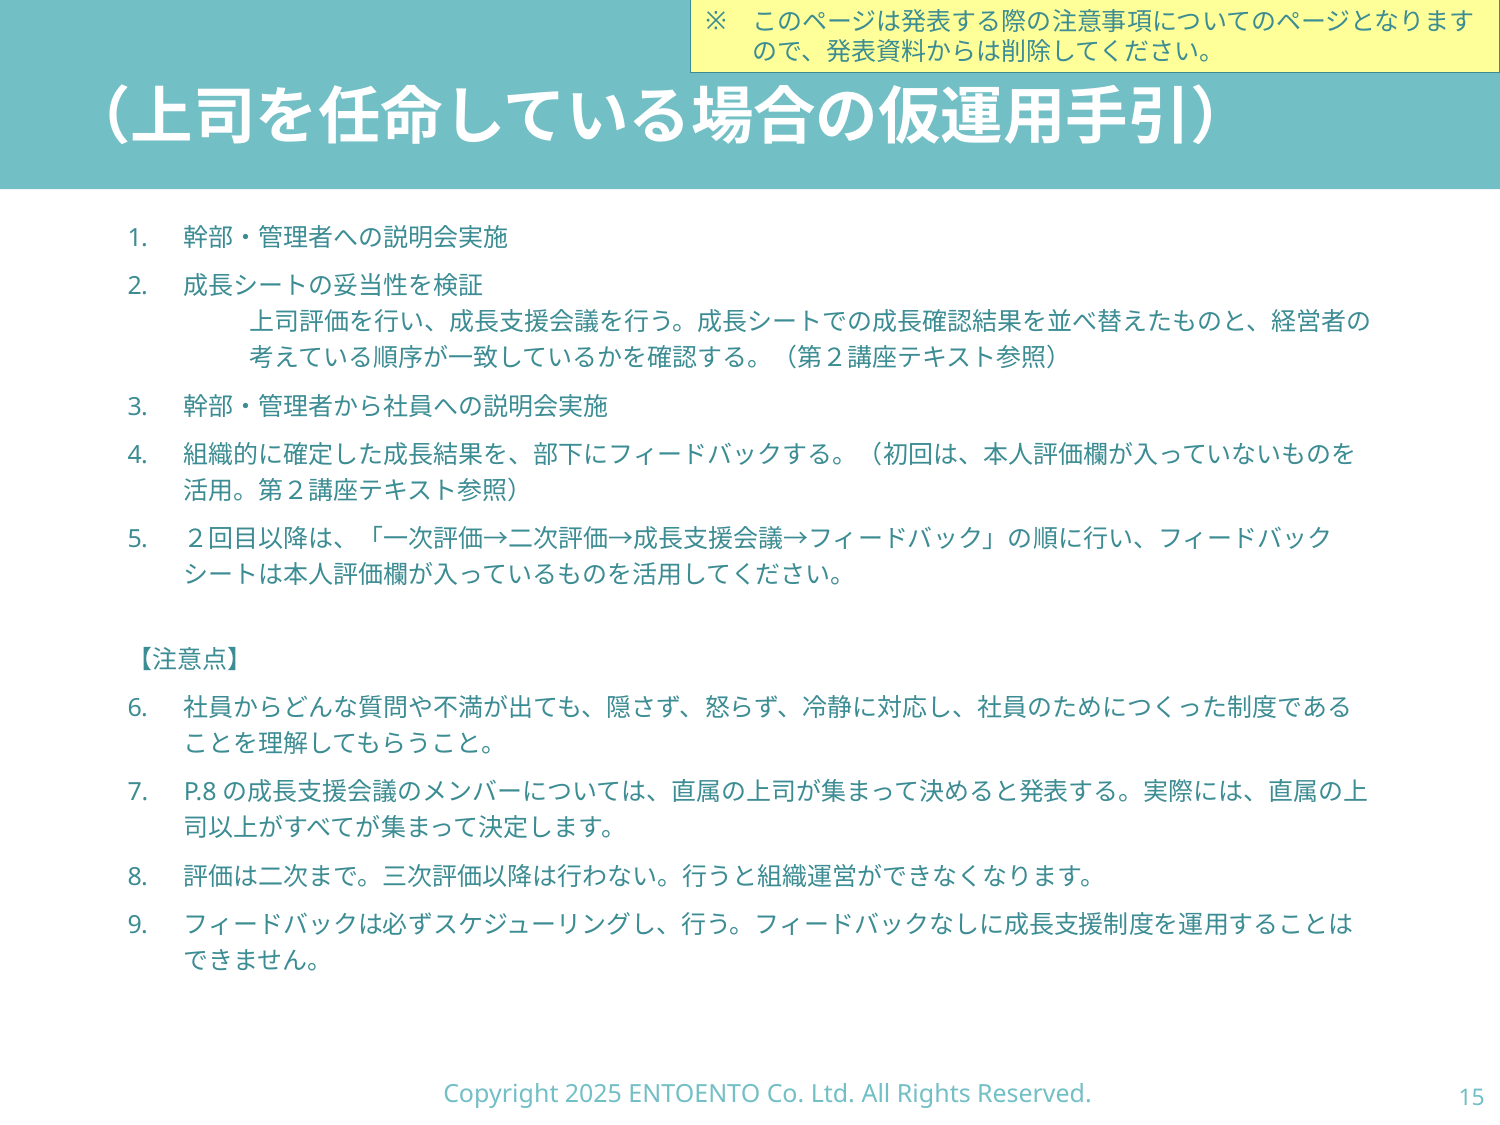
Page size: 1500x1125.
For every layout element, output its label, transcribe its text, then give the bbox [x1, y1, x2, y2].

text_box このページは発表する際の注意事項についてのページとなりますので、発表資料からは削除してください。 [690, 0, 1500, 73]
footer Copyright 2025 ENTOENTO Co. Ltd. All Rights Reserved. [206, 1070, 1331, 1125]
title （上司を任命している場合の仮運用手引） [53, 42, 1388, 185]
slide_number 14 [1187, 1074, 1500, 1125]
list 幹部・管理者への説明会実施 成長シートの妥当性を検証 上司評価を行い、成長支援会議を行う。成長シートでの成長確認結果を並べ替えたものと、経営者の考えている順序が一致しているかを確認する。（第２講座テキスト参照） 幹部・管理者から社員への説明会実施 組織的に確定した成長結果を、部下にフィードバックする。（初回は、本人評価欄が入っていないものを活用。第２講座テキスト参照） ２回目以降は、「一次評価→二次評価→成長支援会議→フィードバック」の順に行い、フィードバックシートは本人評価欄が入っているものを活用してください。 【注意点】 社員からどんな質問や不満が出ても、隠さず、怒らず、冷静に対応し、社員のためにつくった制度であることを理解してもらうこと。 P.8の成長支援会議のメンバーについては、直属の上司が集まって決めると発表する。実際には、直属の上司以上がすべてが集まって決定します。 評価は二次まで。三次評価以降は行わない。行うと組織運営ができなくなります。 フィードバックは必ずスケジューリングし、行う。フィードバックなしに成長支援制度を運用することはできません。 [112, 208, 1388, 1012]
